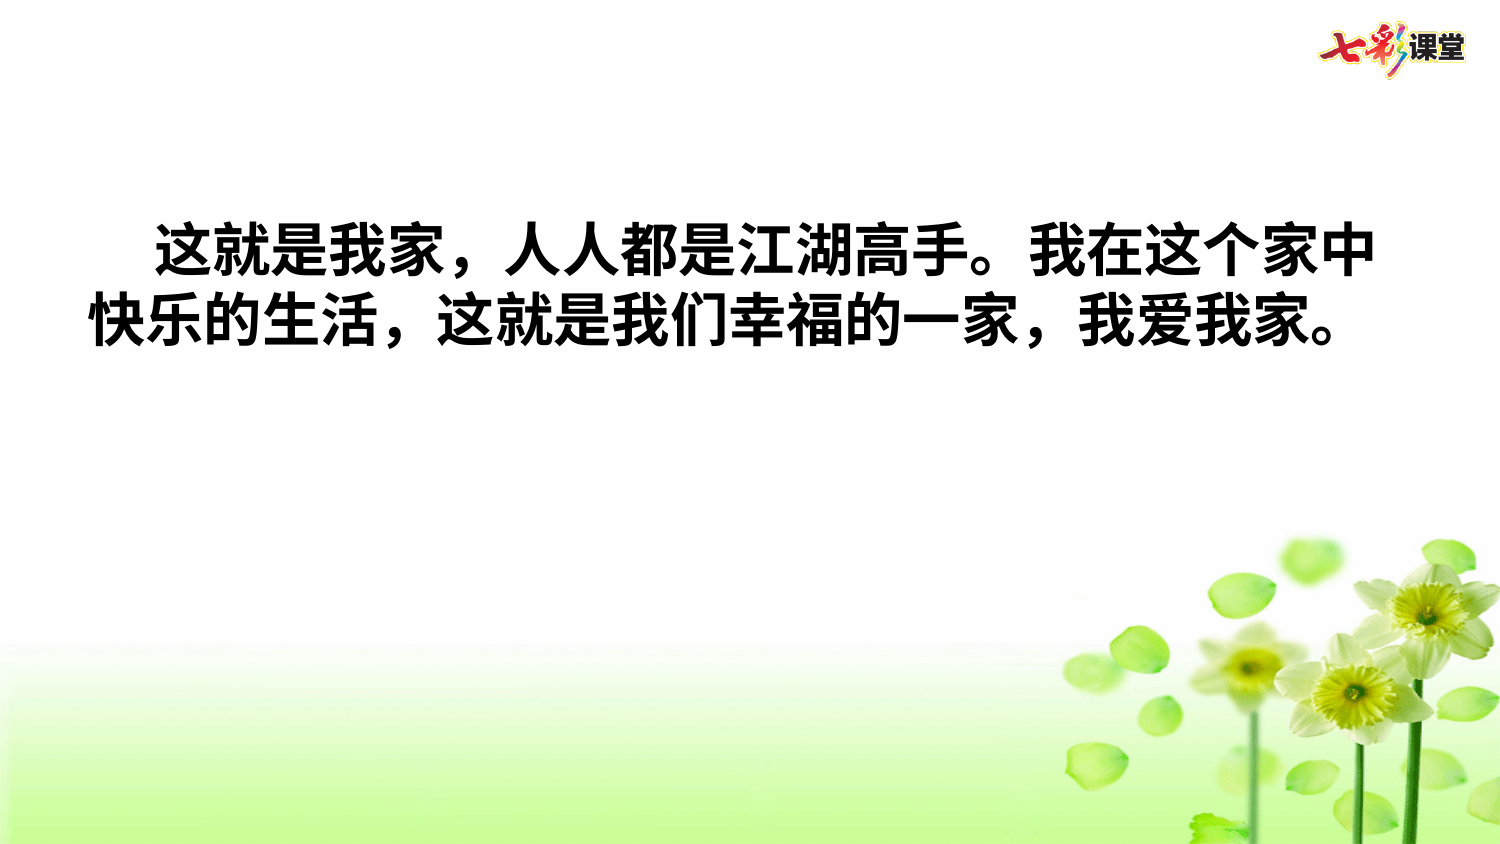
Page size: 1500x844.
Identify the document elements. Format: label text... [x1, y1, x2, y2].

picture [0, 0, 1500, 844]
text_box 这就是我家，人人都是江湖高手。我在这个家中快乐的生活，这就是我们幸福的一家，我爱我家。 [72, 205, 1428, 361]
